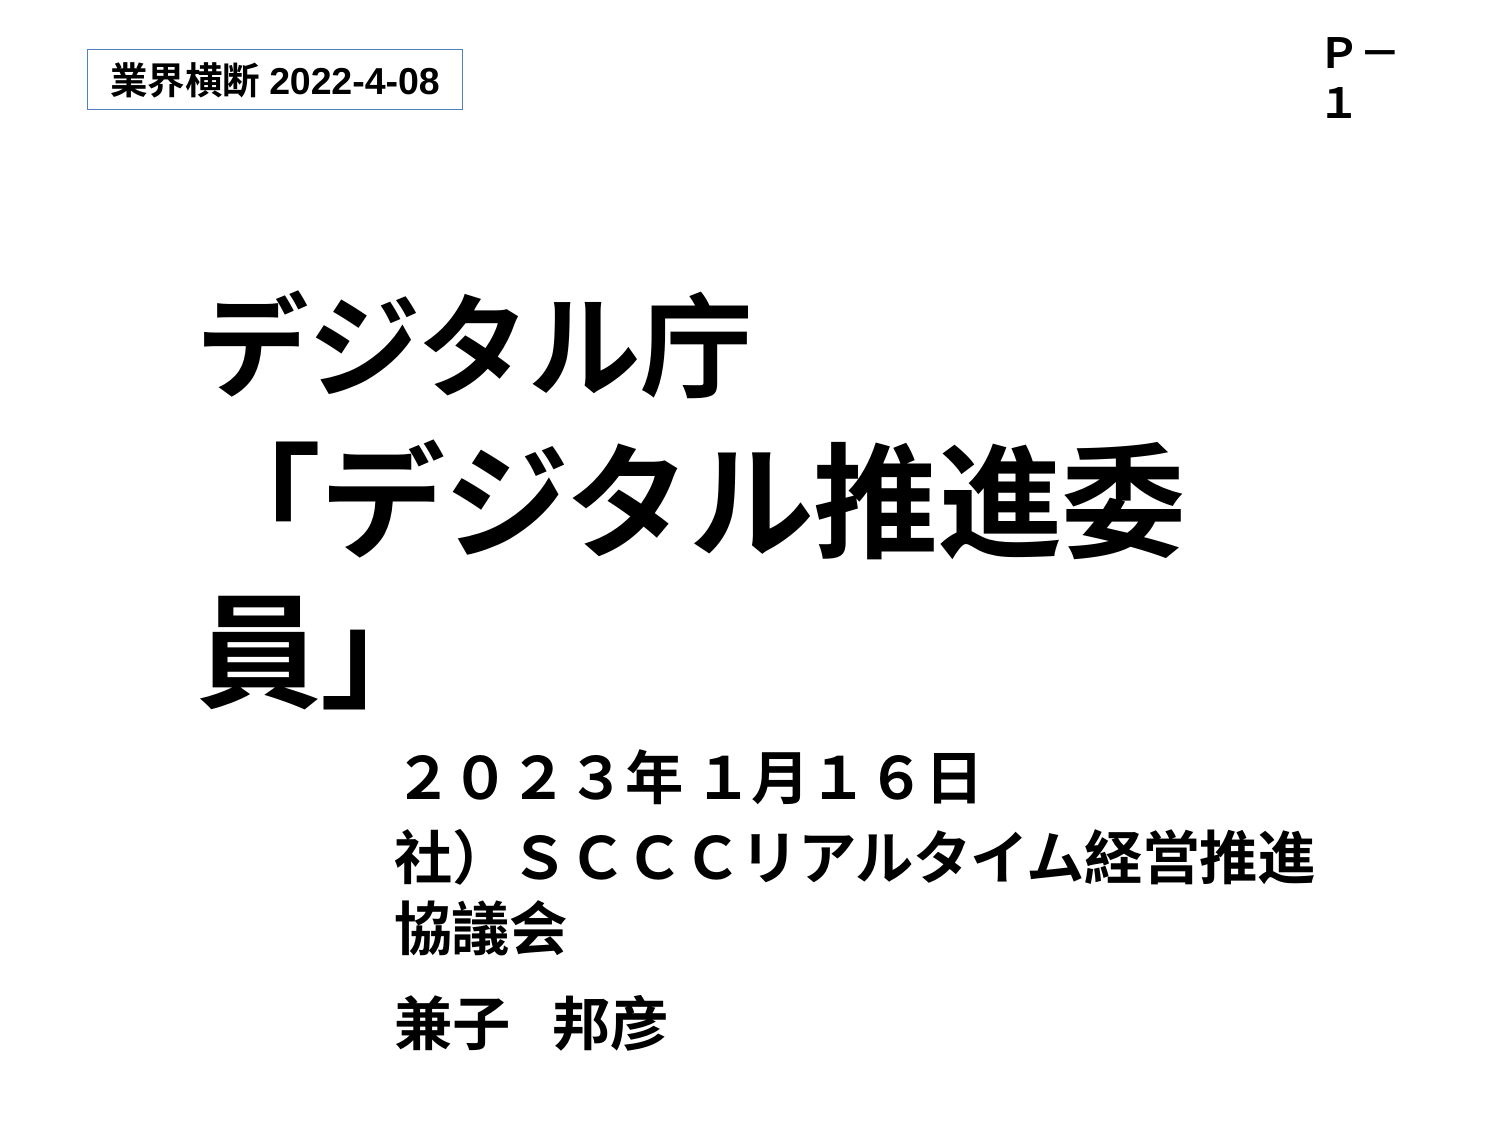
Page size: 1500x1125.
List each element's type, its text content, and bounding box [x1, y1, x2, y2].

text_box ２０２３年 １月１６日 社）ＳＣＣＣリアルタイム経営推進協議会 兼子 邦彦 [392, 727, 1372, 1057]
title デジタル庁 「デジタル推進委員」 [194, 263, 1280, 724]
text_box 業界横断2022-4-08 [87, 49, 463, 110]
text_box Ｐ－ １ [1316, 24, 1449, 127]
